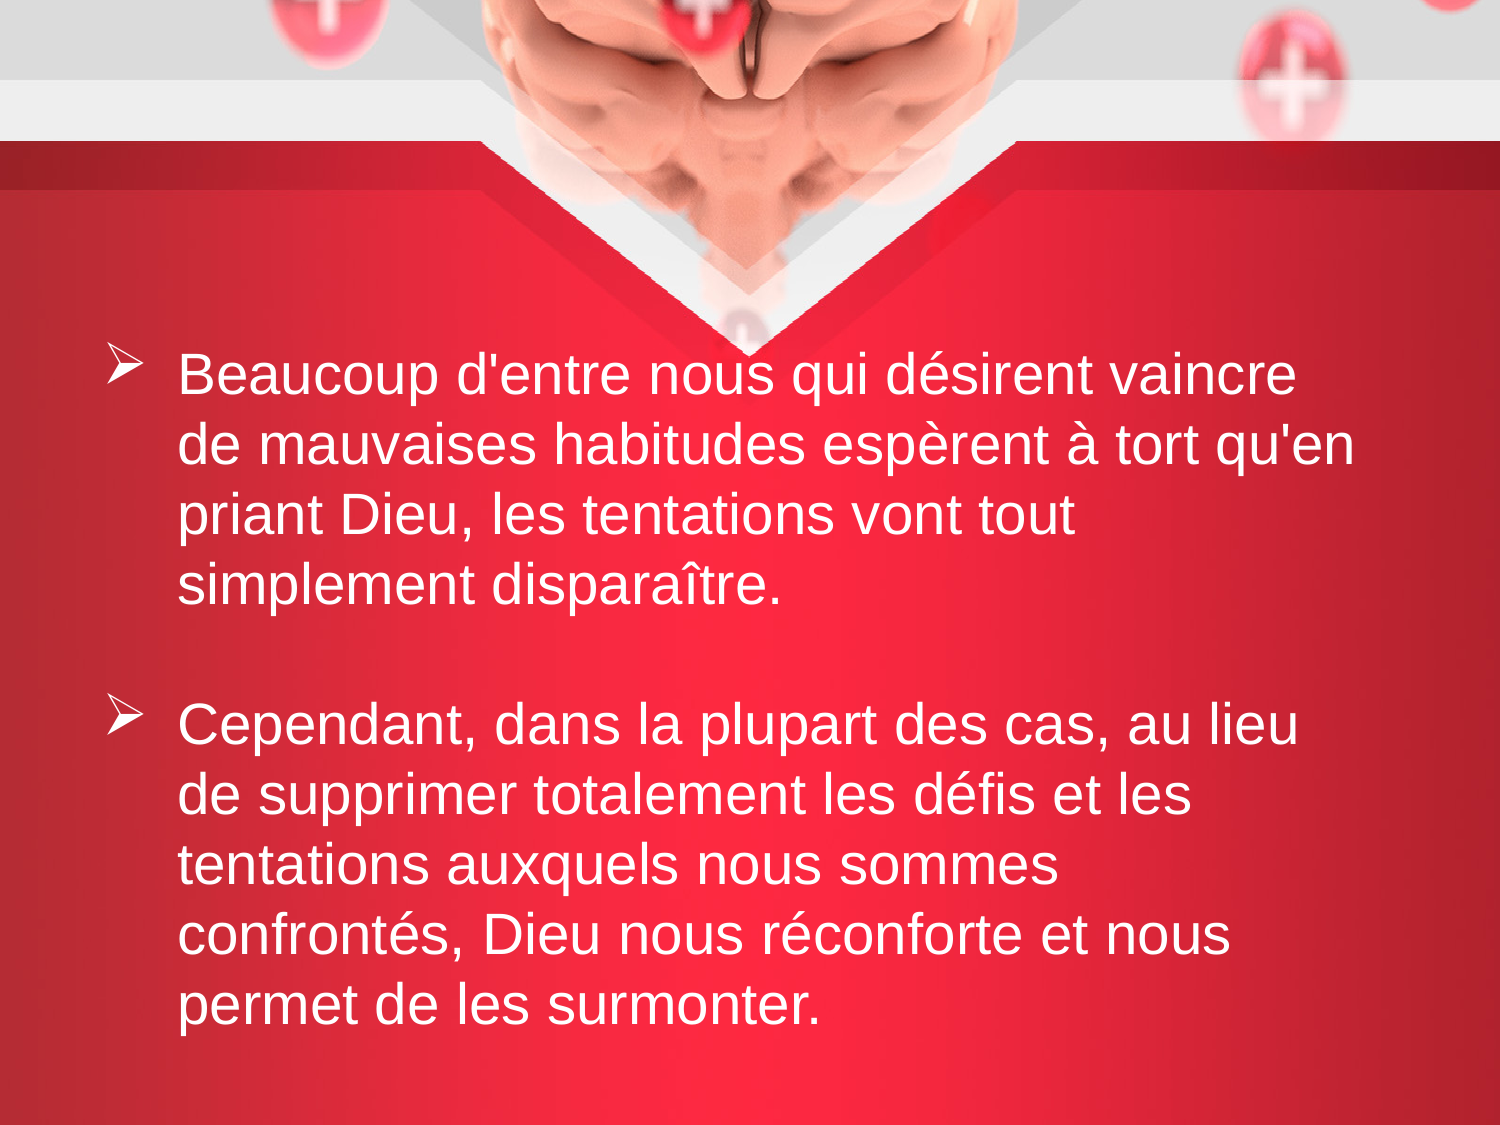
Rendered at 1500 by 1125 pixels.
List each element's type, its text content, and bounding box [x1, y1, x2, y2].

text_box Beaucoup d'entre nous qui désirent vaincre de mauvaises habitudes espèrent à tort qu'en priant Dieu, les tentations vont tout simplement disparaître. Cependant, dans la plupart des cas, au lieu de supprimer totalement les défis et les tentations auxquels nous sommes confrontés, Dieu nous réconforte et nous permet de les surmonter. [87, 328, 1378, 1044]
picture [0, 0, 1500, 1125]
